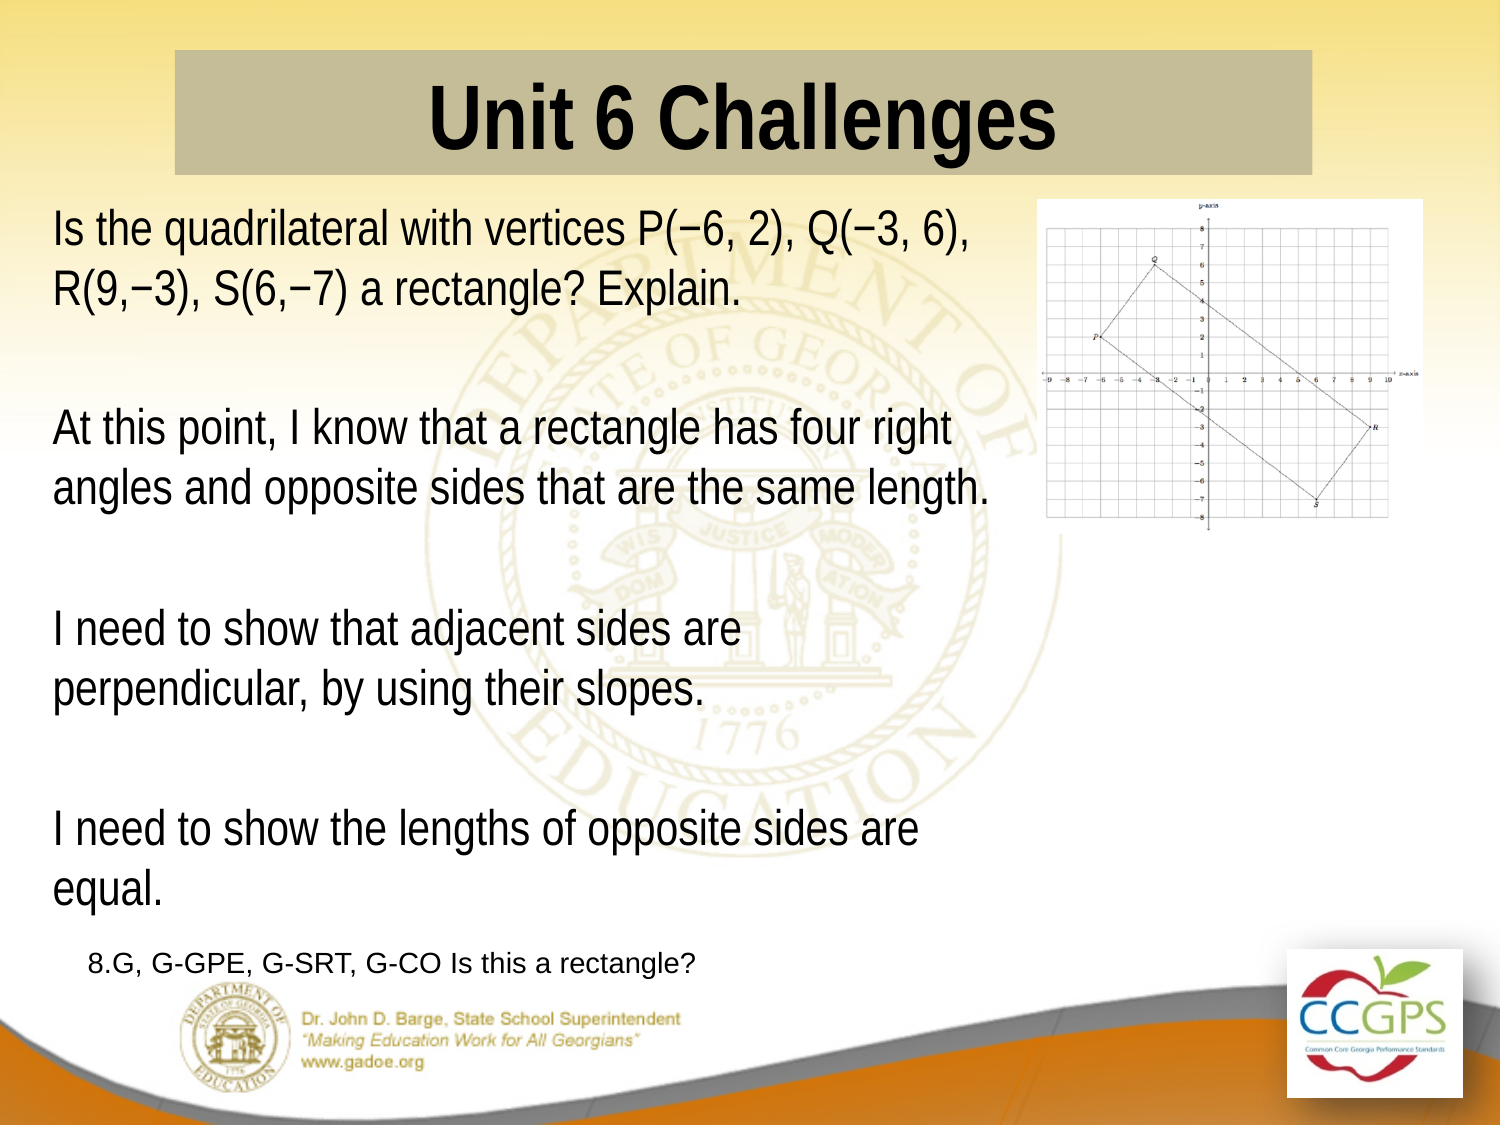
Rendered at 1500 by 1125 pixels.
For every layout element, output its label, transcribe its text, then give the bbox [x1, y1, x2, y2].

title Unit 6 Challenges [174, 49, 1313, 176]
text_box 8.G, G-GPE, G-SRT, G-CO Is this a rectangle? [72, 937, 721, 988]
list Is the quadrilateral with vertices P(−6, 2), Q(−3, 6), R(9,−3), S(6,−7) a rectangle? Explain. At this point, I know that a rectangle has four right angles and opposite sides that are the same length. I need to show that adjacent sides are perpendicular, by using their slopes. I need to show the lengths of opposite sides are equal. [37, 187, 1013, 951]
picture [0, 0, 1500, 1125]
